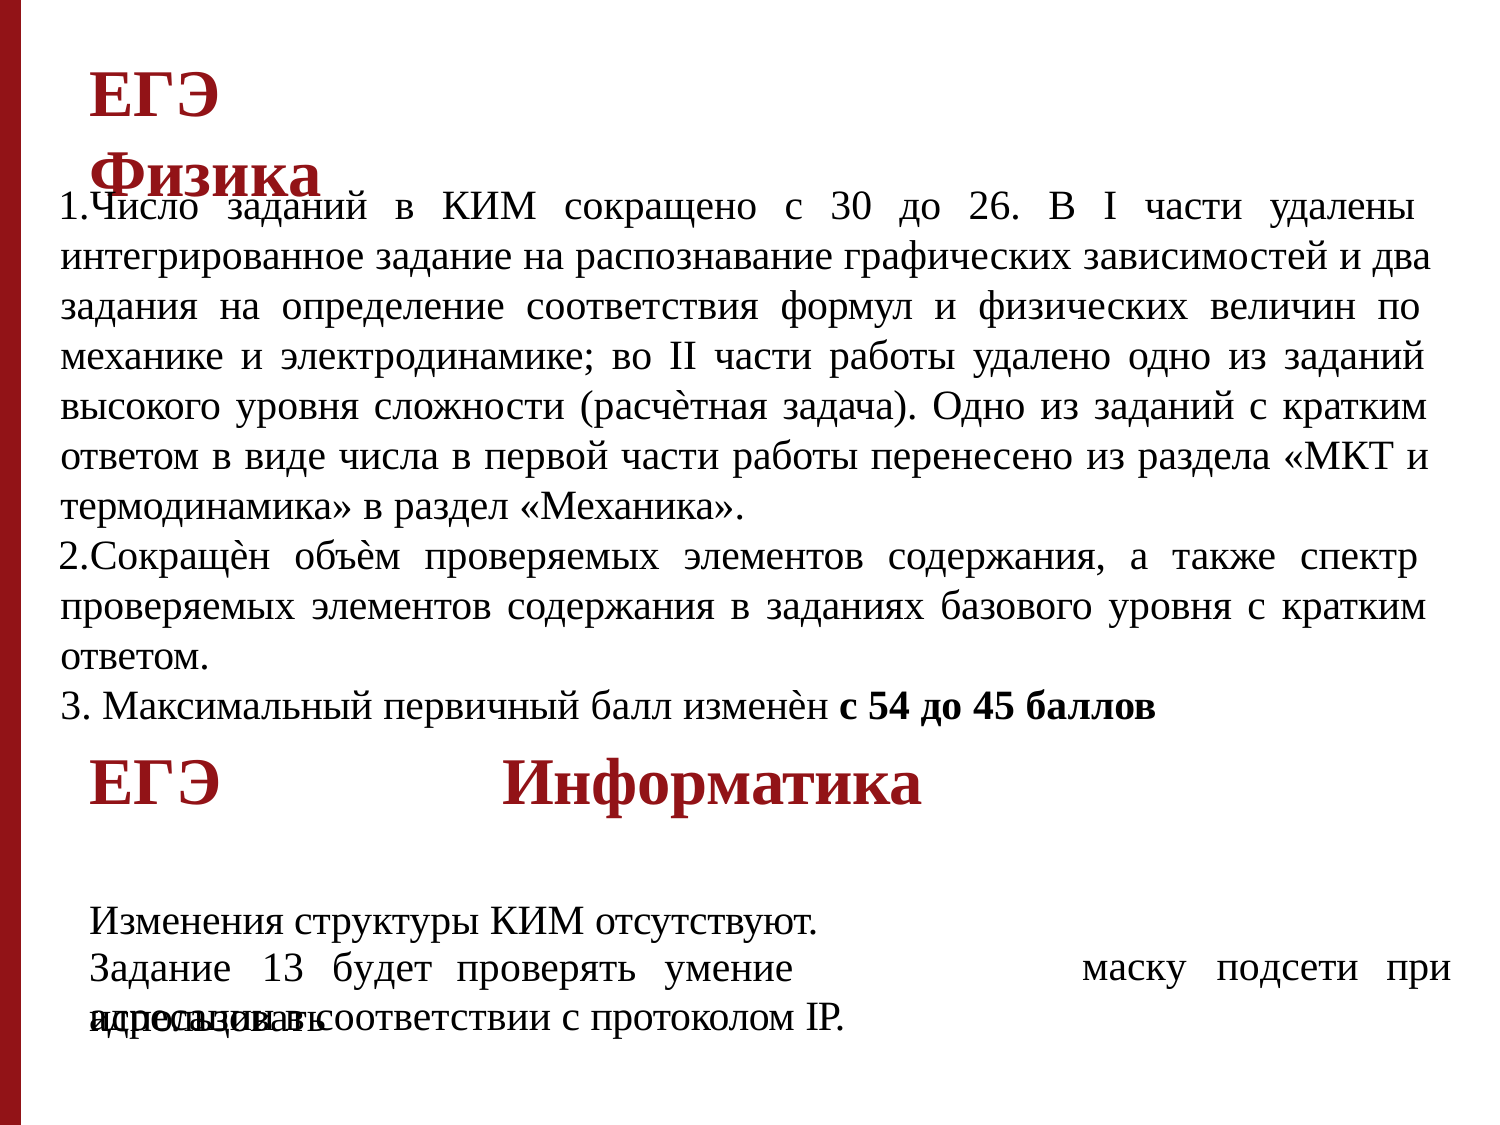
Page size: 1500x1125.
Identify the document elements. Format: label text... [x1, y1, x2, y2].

list Число заданий в КИМ сокращено с 30 до 26. В I части удалены интегрированное задание на распознавание графических зависимостей и два задания на определение соответствия формул и физических величин по механике и электродинамике; во II части работы удалено одно из заданий высокого уровня сложности (расчѐтная задача). Одно из заданий с кратким ответом в виде числа в первой части работы перенесено из раздела «МКТ и термодинамика» в раздел «Механика». Сокращѐн объѐм проверяемых элементов содержания, а также спектр проверяемых элементов содержания в заданиях базового уровня с кратким ответом. Максимальный первичный балл изменѐн с 54 до 45 баллов ЕГЭ Информатика Изменения структуры КИМ отсутствуют. [58, 175, 1443, 943]
text_box адресации в соответствии с протоколом IP. [87, 987, 854, 1040]
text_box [0, 0, 22, 1125]
text_box маску подсети при [1080, 937, 1453, 990]
text_box Задание 13 будет проверять умение использовать [87, 937, 1056, 1040]
title ЕГЭ Физика [87, 48, 773, 175]
